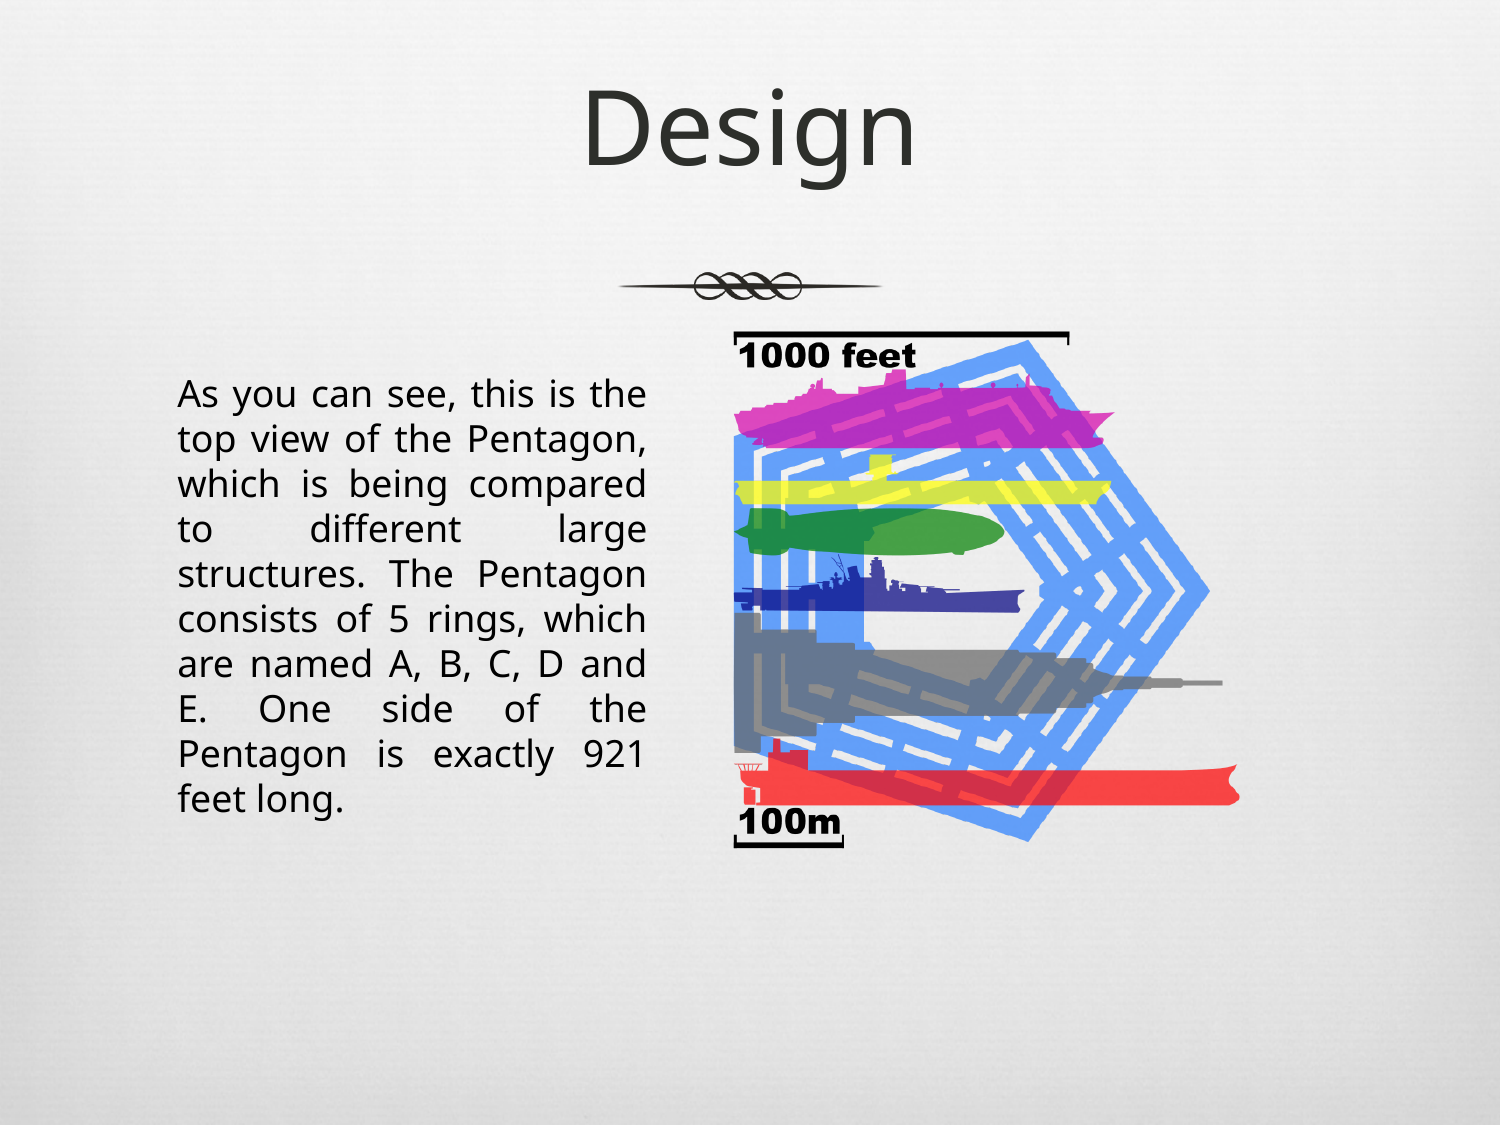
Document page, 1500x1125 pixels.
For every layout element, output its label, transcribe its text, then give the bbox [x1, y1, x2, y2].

picture [724, 324, 1251, 851]
title Design [112, 11, 1388, 236]
text_box As you can see, this is the top view of the Pentagon, which is being compared to different large structures. The Pentagon consists of 5 rings, which are named A, B, C, D and E. One side of the Pentagon is exactly 921 feet long. [162, 362, 663, 828]
picture [615, 272, 885, 300]
